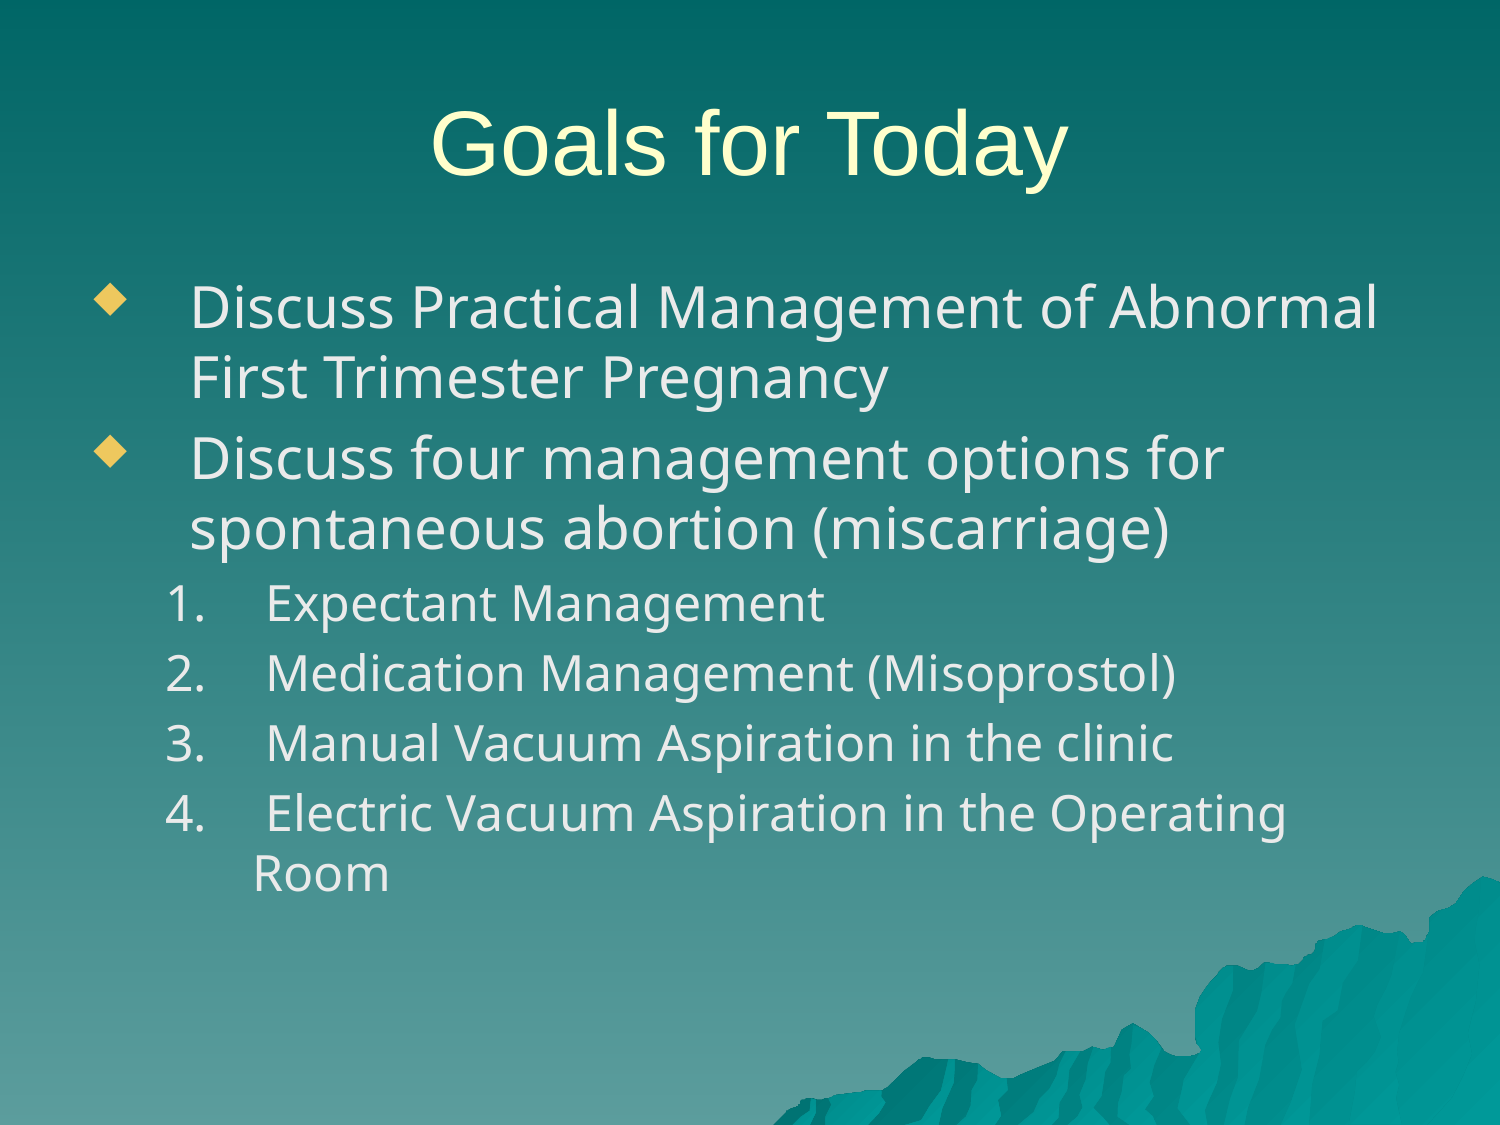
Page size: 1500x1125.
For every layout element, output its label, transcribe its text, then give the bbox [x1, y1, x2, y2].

title Goals for Today [74, 45, 1426, 233]
list Discuss Practical Management of Abnormal First Trimester Pregnancy Discuss four management options for spontaneous abortion (miscarriage) Expectant Management Medication Management (Misoprostol) Manual Vacuum Aspiration in the clinic Electric Vacuum Aspiration in the Operating Room [74, 262, 1426, 1006]
